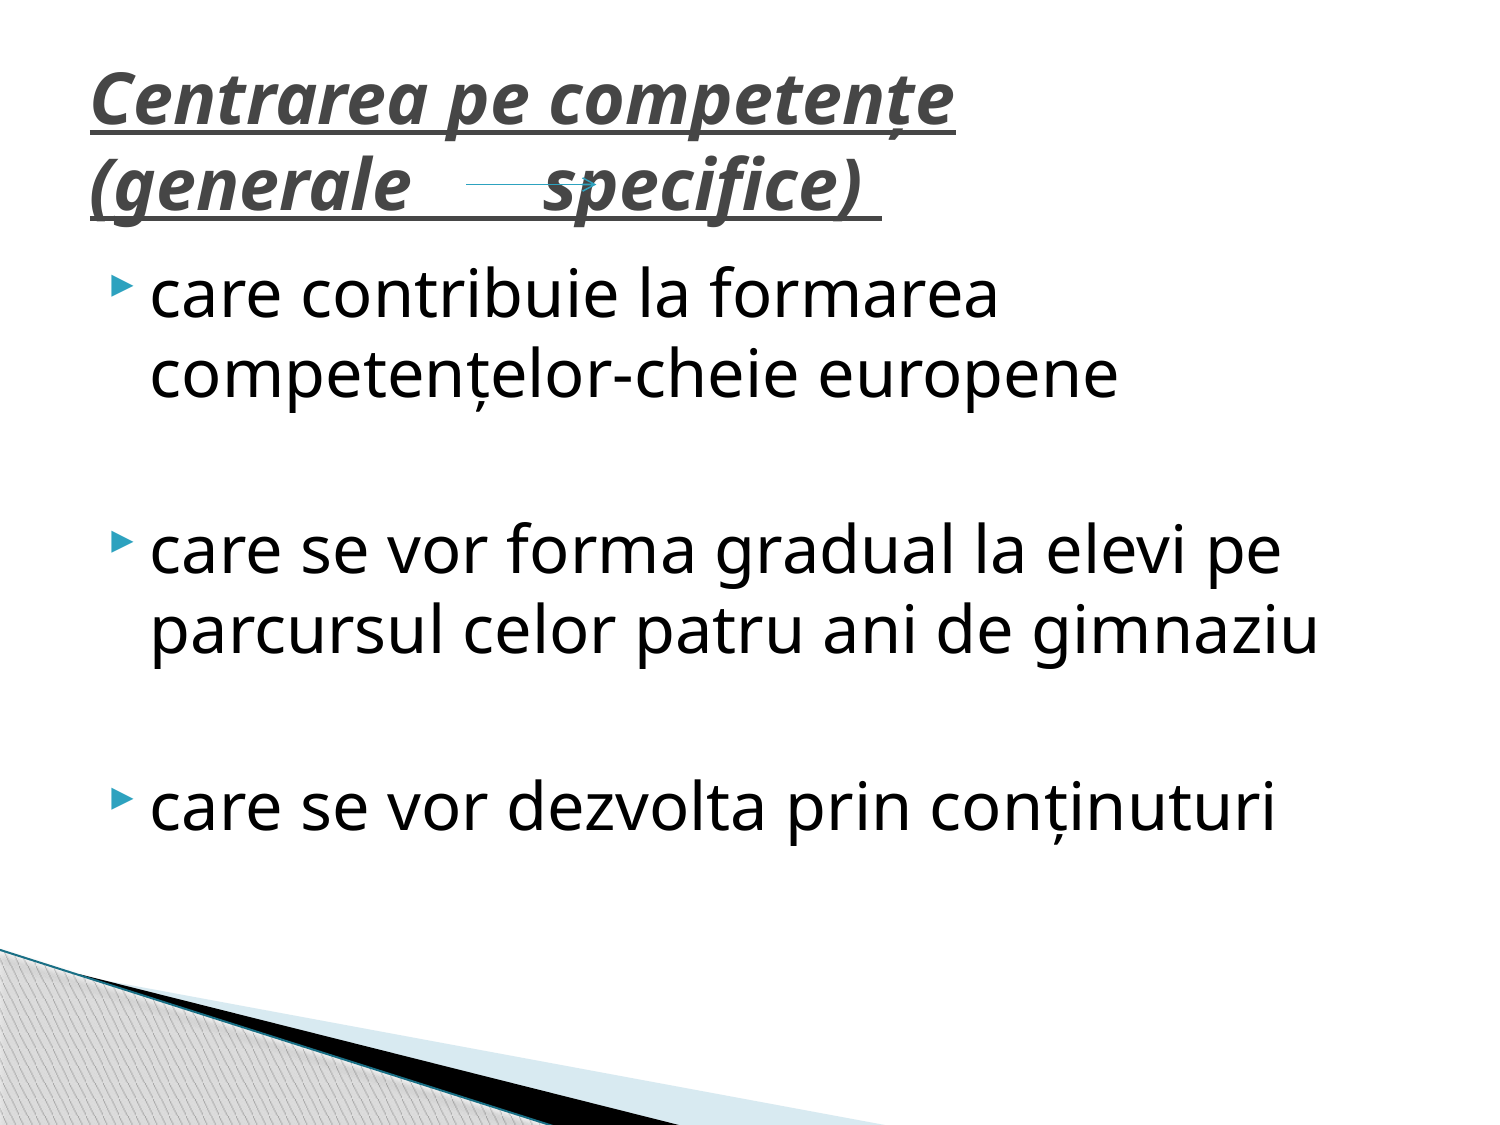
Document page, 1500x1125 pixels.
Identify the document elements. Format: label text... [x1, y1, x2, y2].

list care contribuie la formarea competențelor-cheie europene care se vor forma gradual la elevi pe parcursul celor patru ani de gimnaziu care se vor dezvolta prin conținuturi [75, 243, 1425, 986]
title Centrarea pe competențe (generale specifice) [75, 45, 1425, 233]
